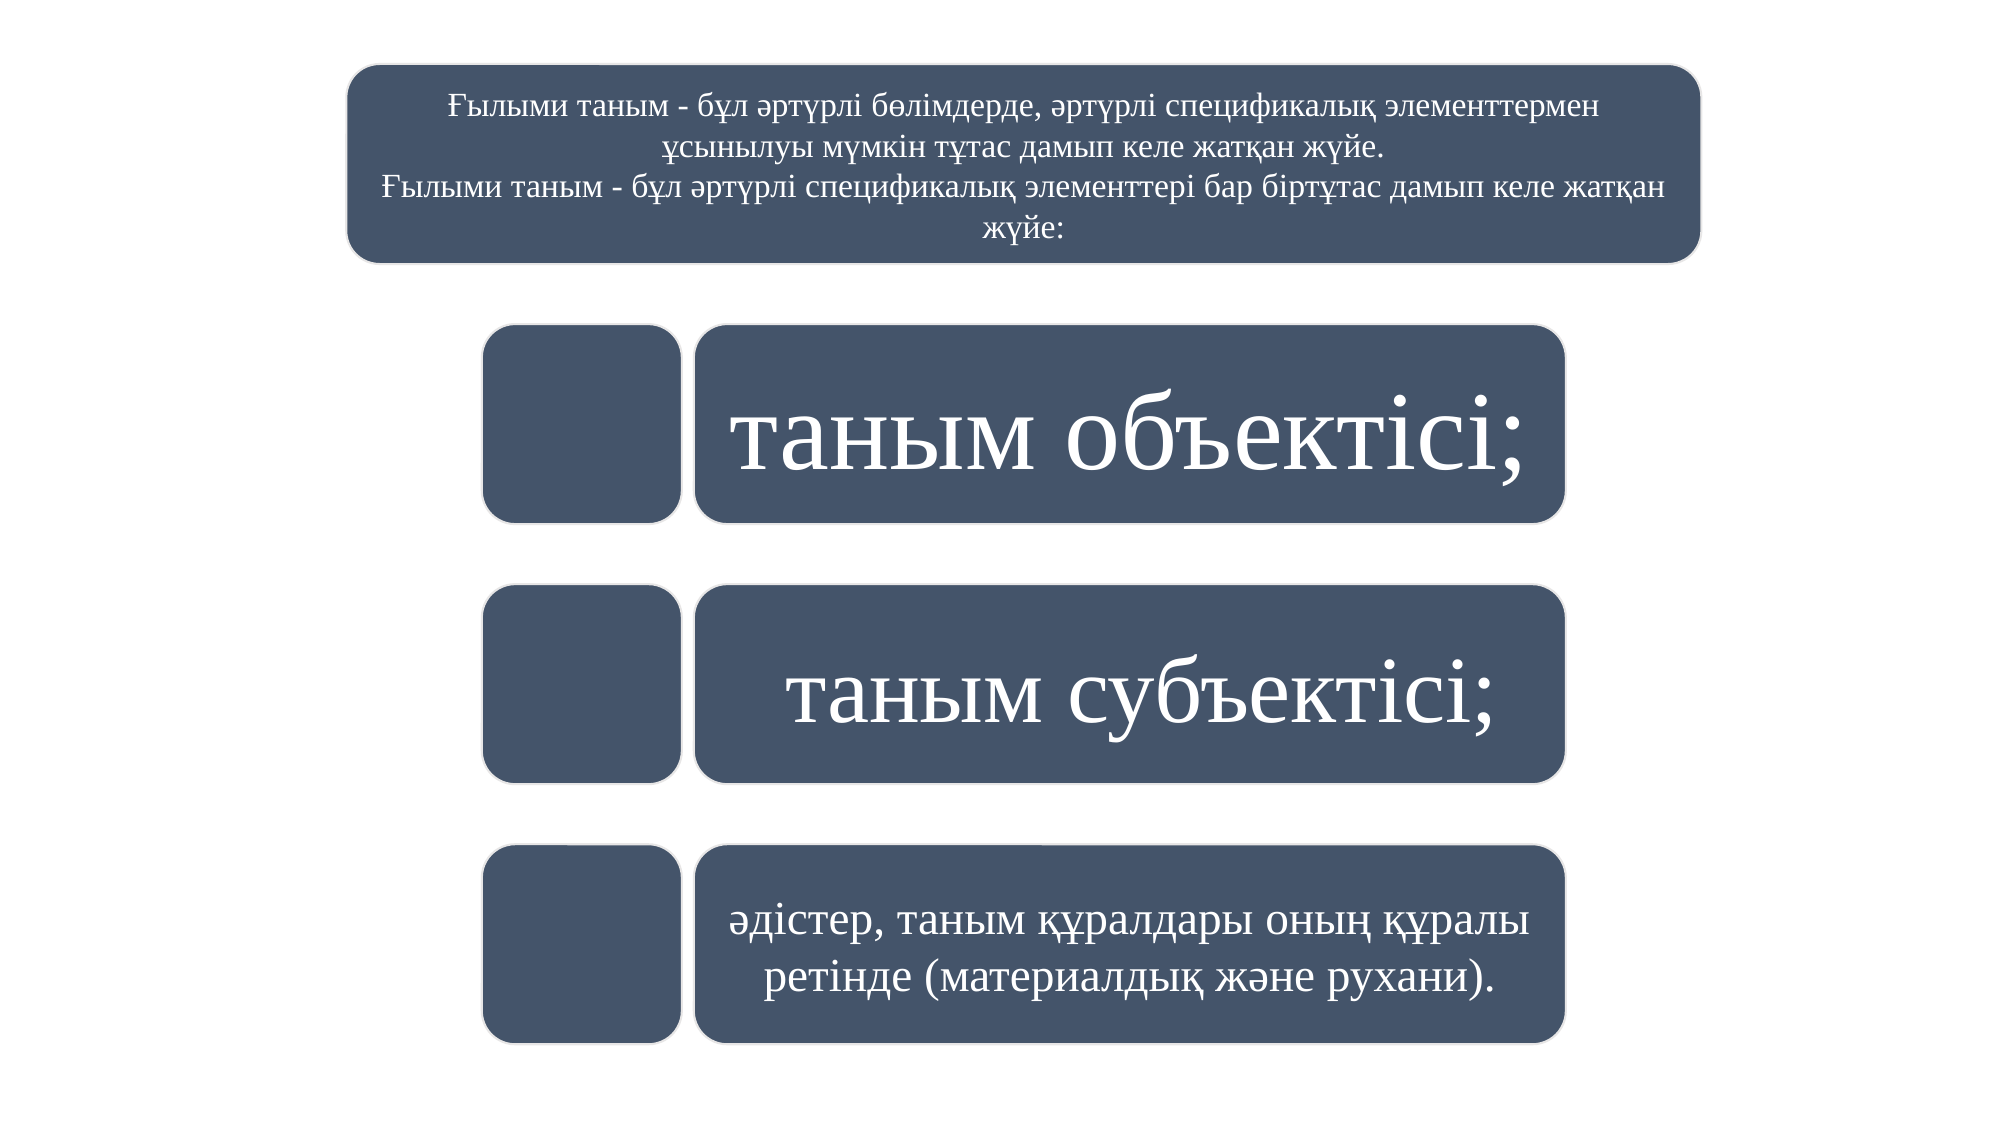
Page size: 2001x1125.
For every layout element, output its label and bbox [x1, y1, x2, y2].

list [176, 63, 1871, 1045]
